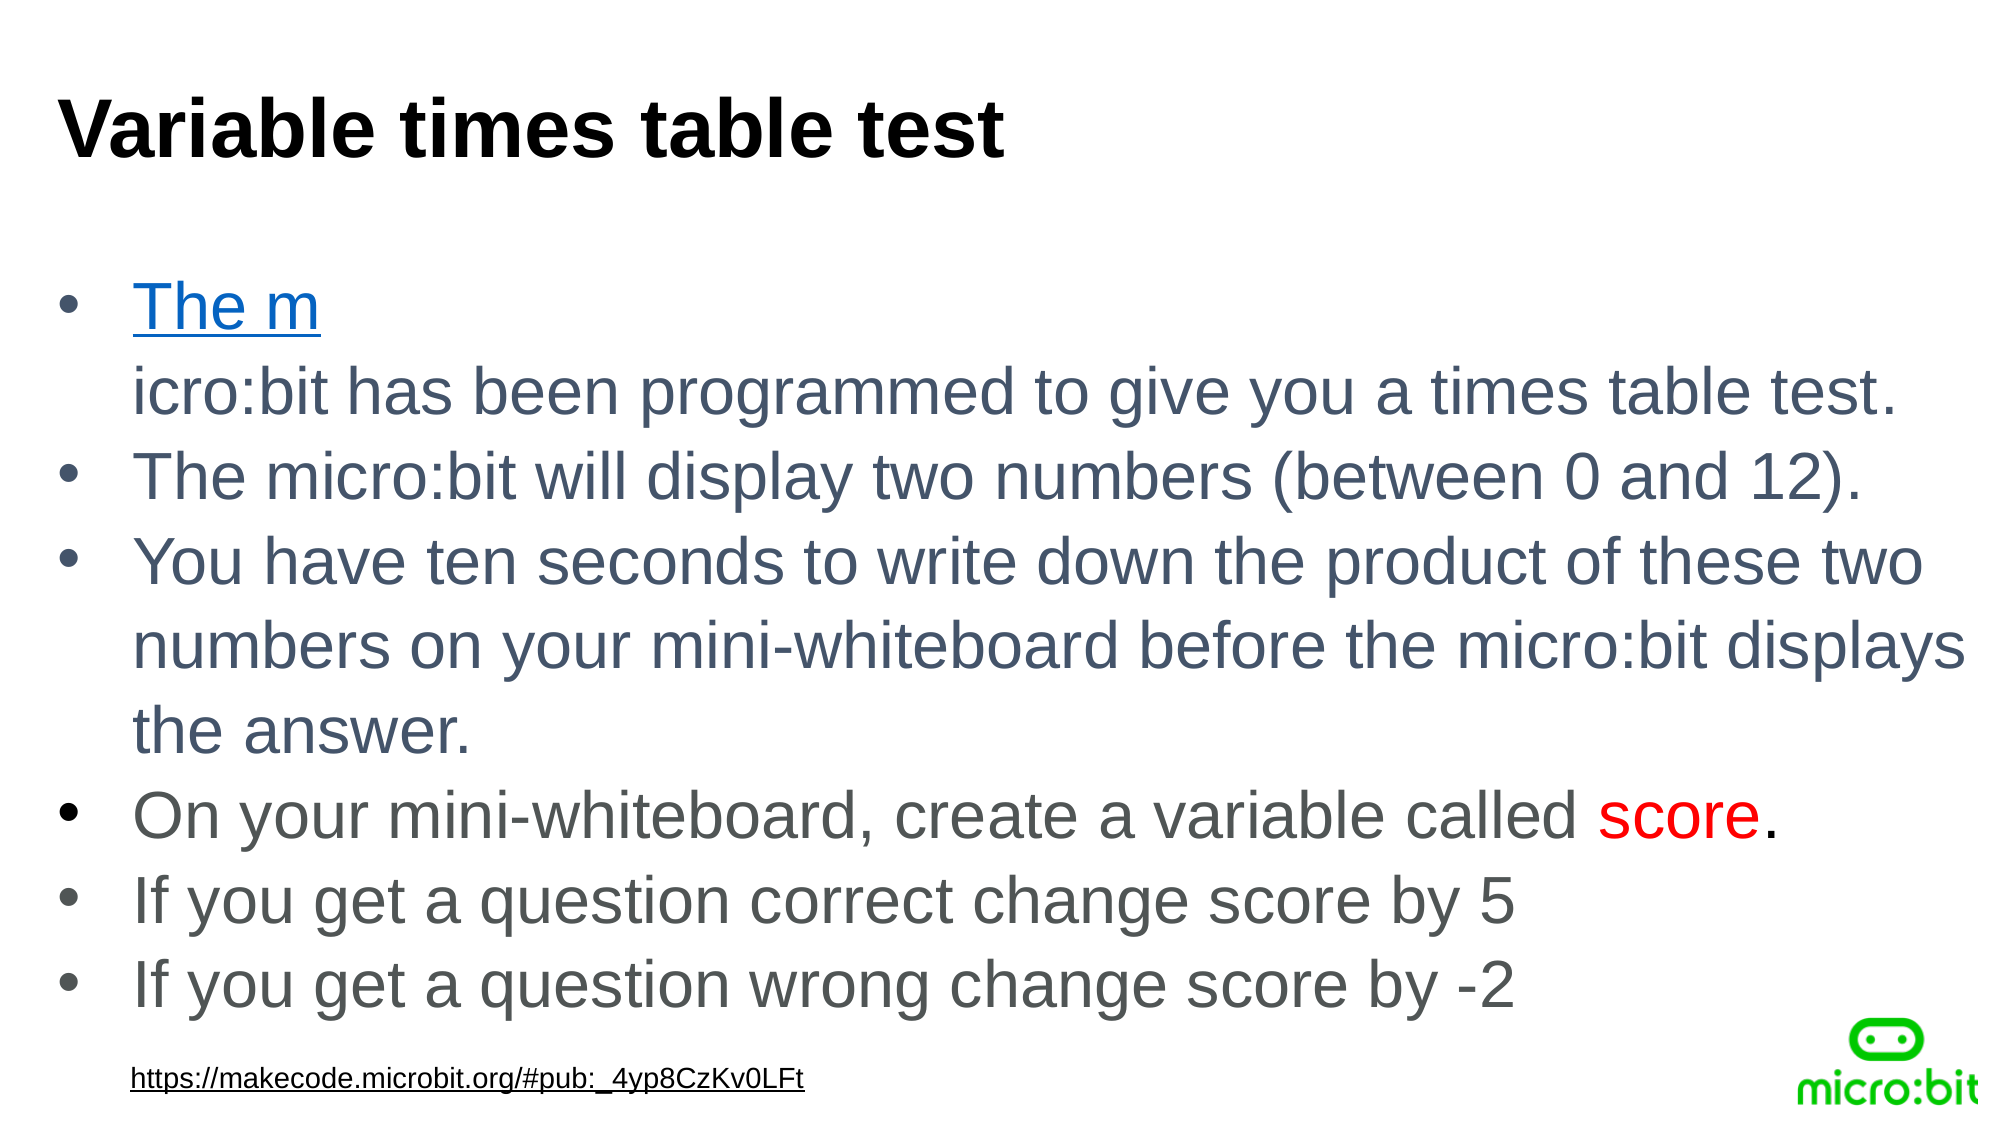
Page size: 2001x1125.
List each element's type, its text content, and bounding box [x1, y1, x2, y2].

text_box Variable times table test The micro:bit has been programmed to give you a times table test. The micro:bit will display two numbers (between 0 and 12). You have ten seconds to write down the product of these two numbers on your mini-whiteboard before the micro:bit displays the answer. On your mini-whiteboard, create a variable called score. If you get a question correct change score by 5 If you get a question wrong change score by -2 [42, 60, 2000, 884]
text_box https://makecode.microbit.org/#pub:_4yp8CzKv0LFt [115, 1051, 829, 1102]
picture [1797, 1017, 1978, 1106]
